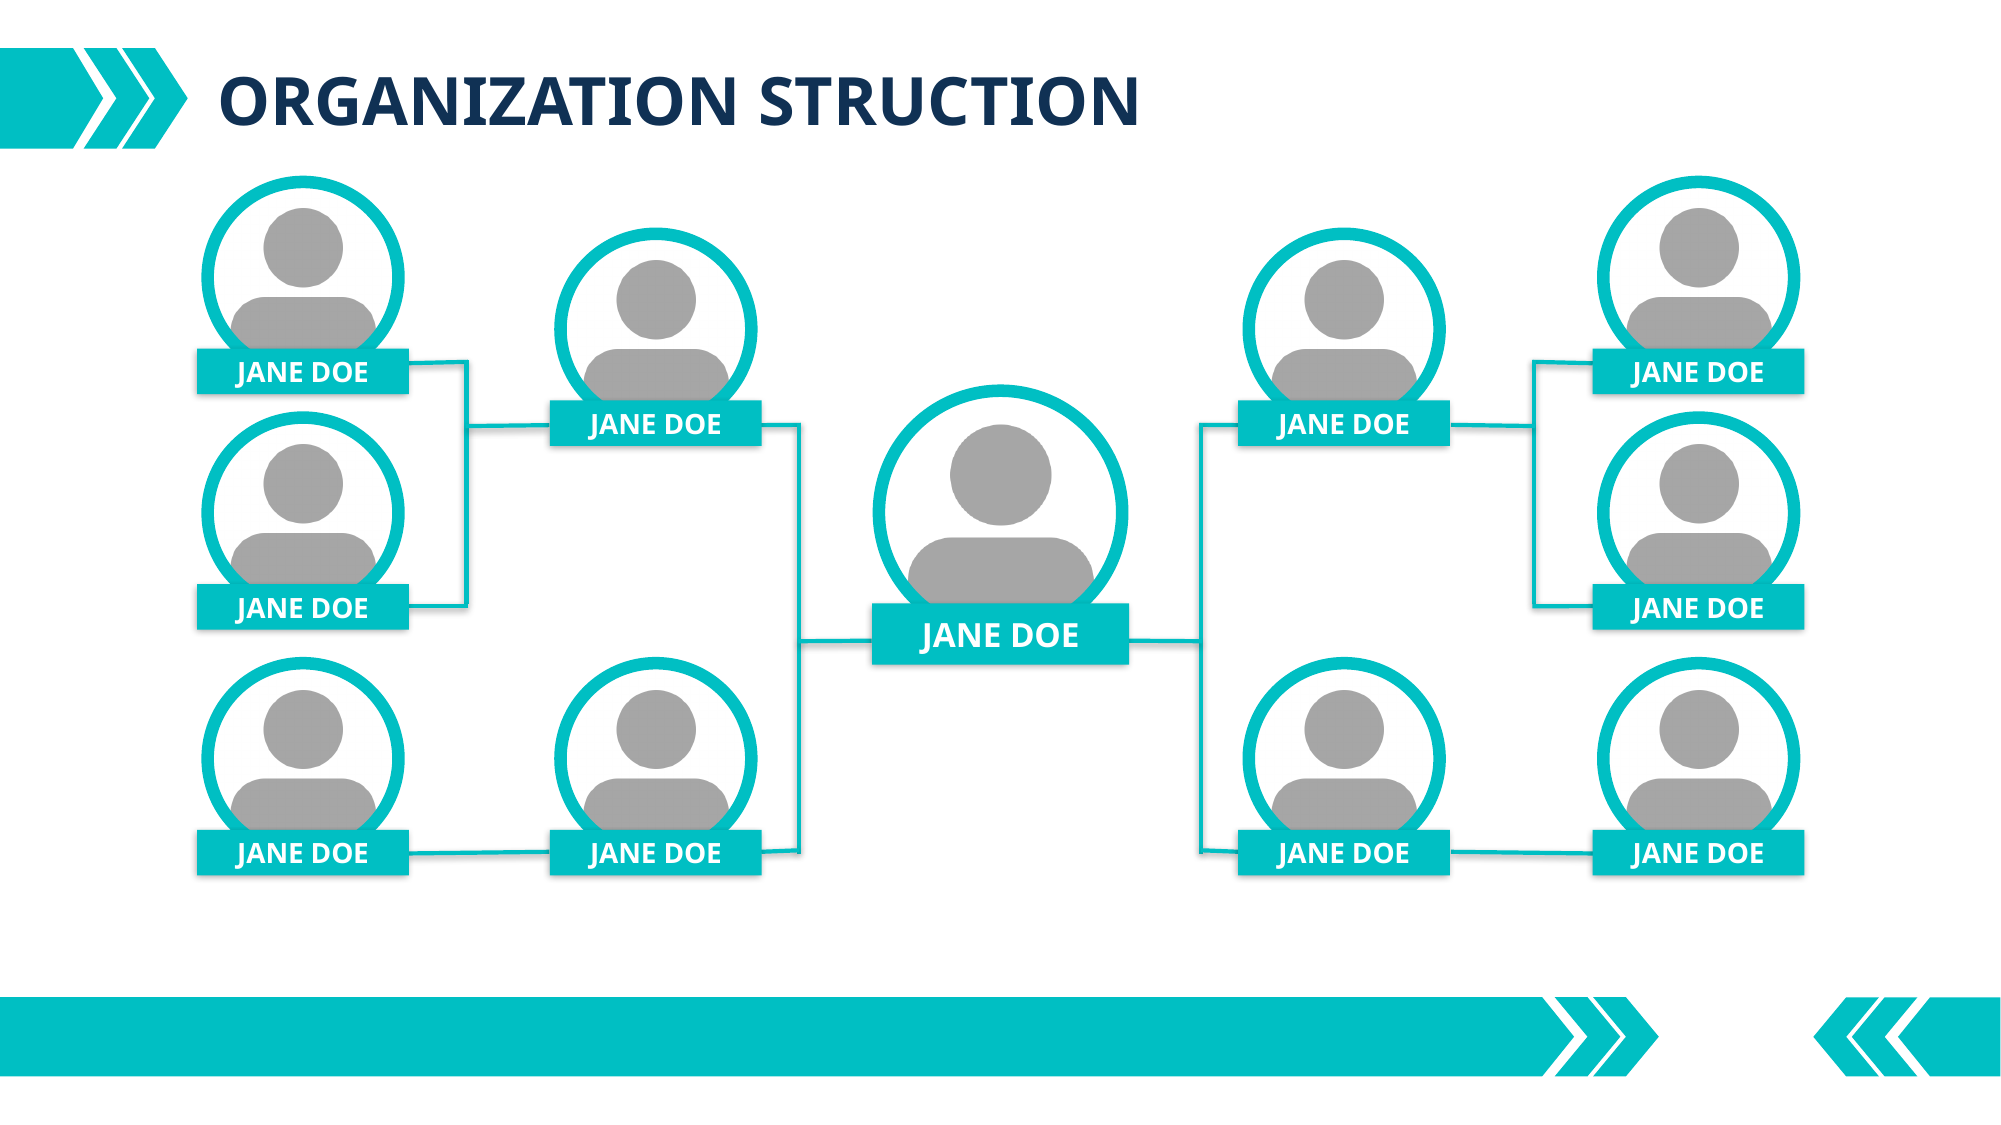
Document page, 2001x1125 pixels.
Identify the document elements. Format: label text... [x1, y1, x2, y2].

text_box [1592, 417, 1805, 630]
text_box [1237, 233, 1451, 447]
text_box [196, 417, 410, 630]
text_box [549, 233, 762, 447]
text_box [871, 390, 1130, 665]
list ORGANIZATION STRUCTION [202, 48, 1390, 149]
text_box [196, 181, 410, 395]
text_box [196, 662, 410, 876]
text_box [1592, 181, 1805, 395]
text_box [549, 662, 762, 876]
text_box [1592, 662, 1805, 876]
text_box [1237, 662, 1451, 876]
